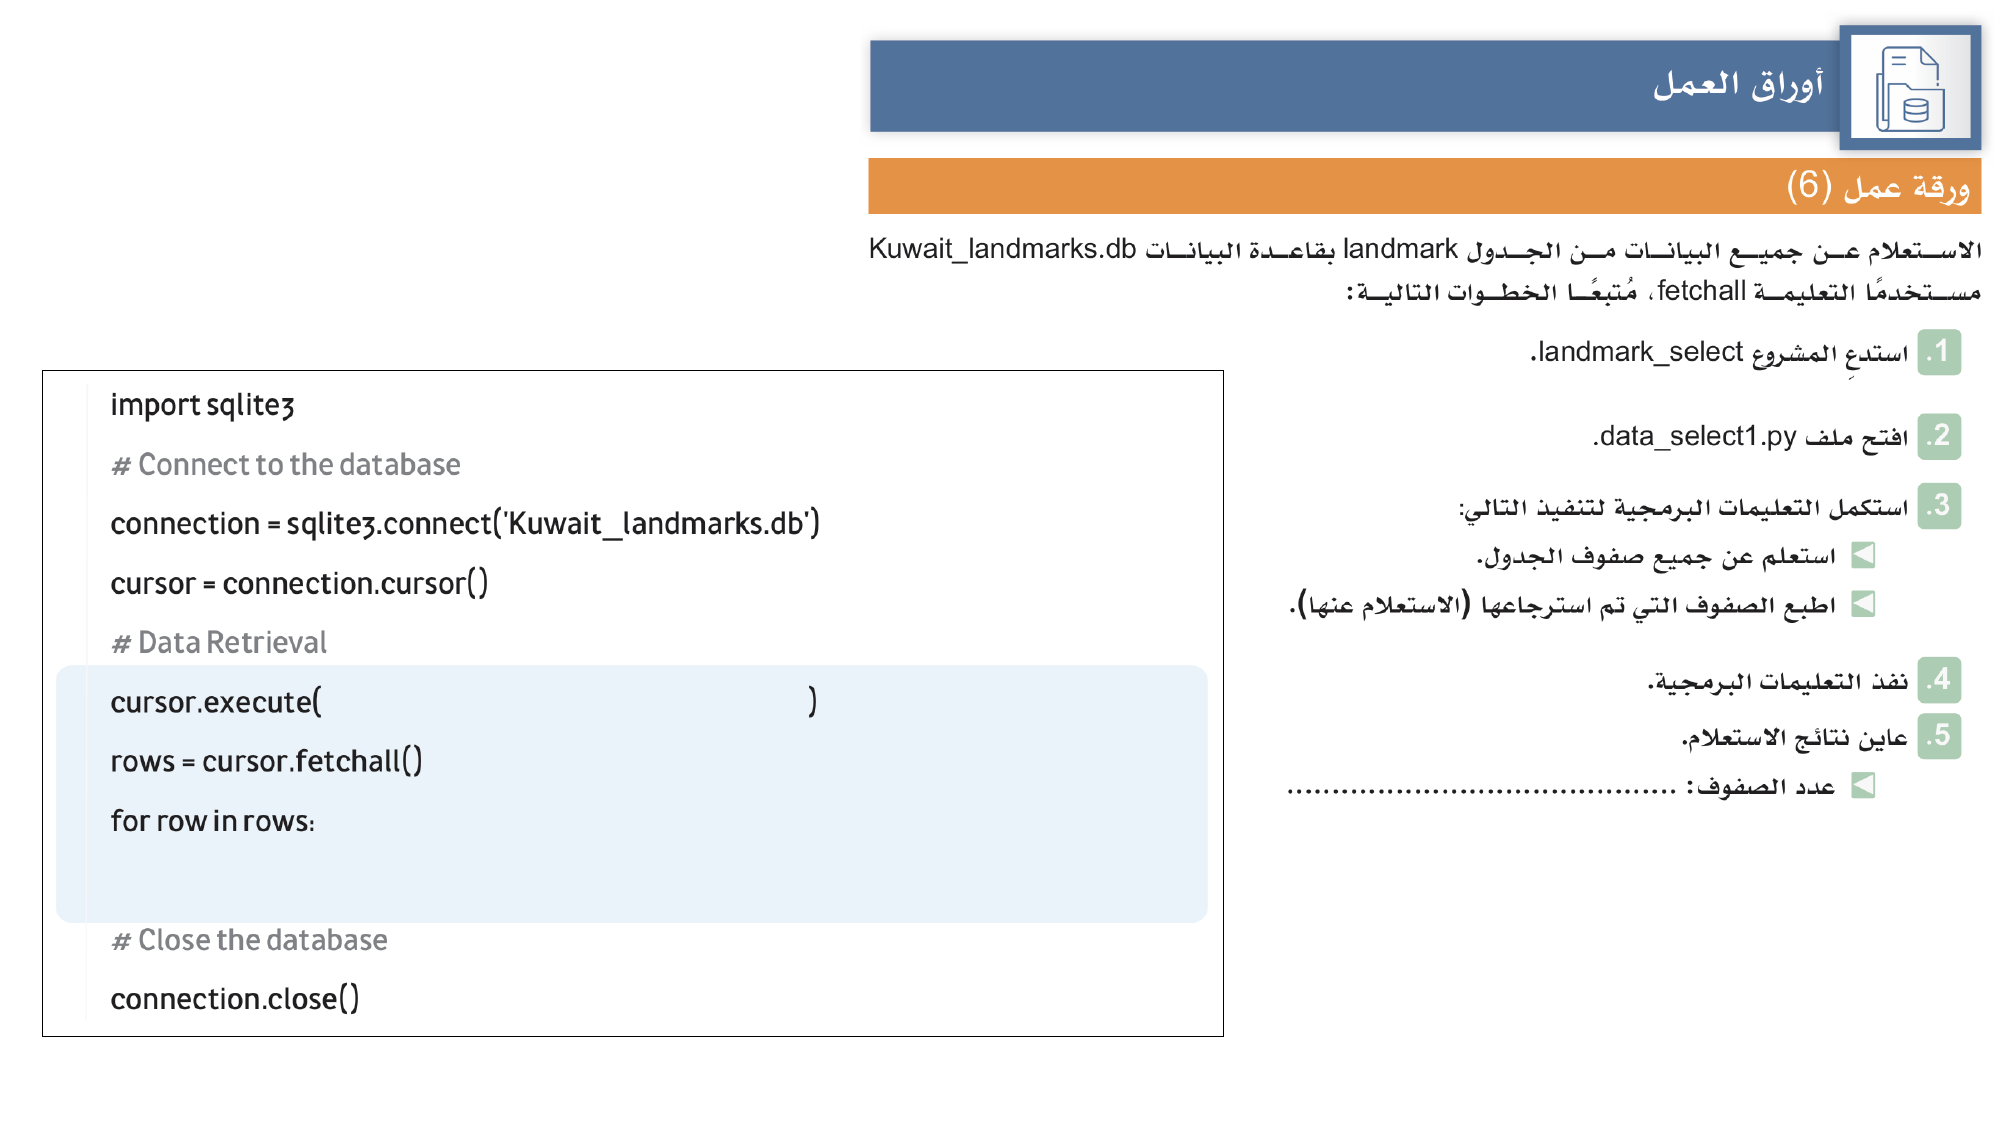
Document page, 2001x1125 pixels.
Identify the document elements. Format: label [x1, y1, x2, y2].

picture [41, 370, 1224, 1037]
text_box [860, 3, 1996, 851]
